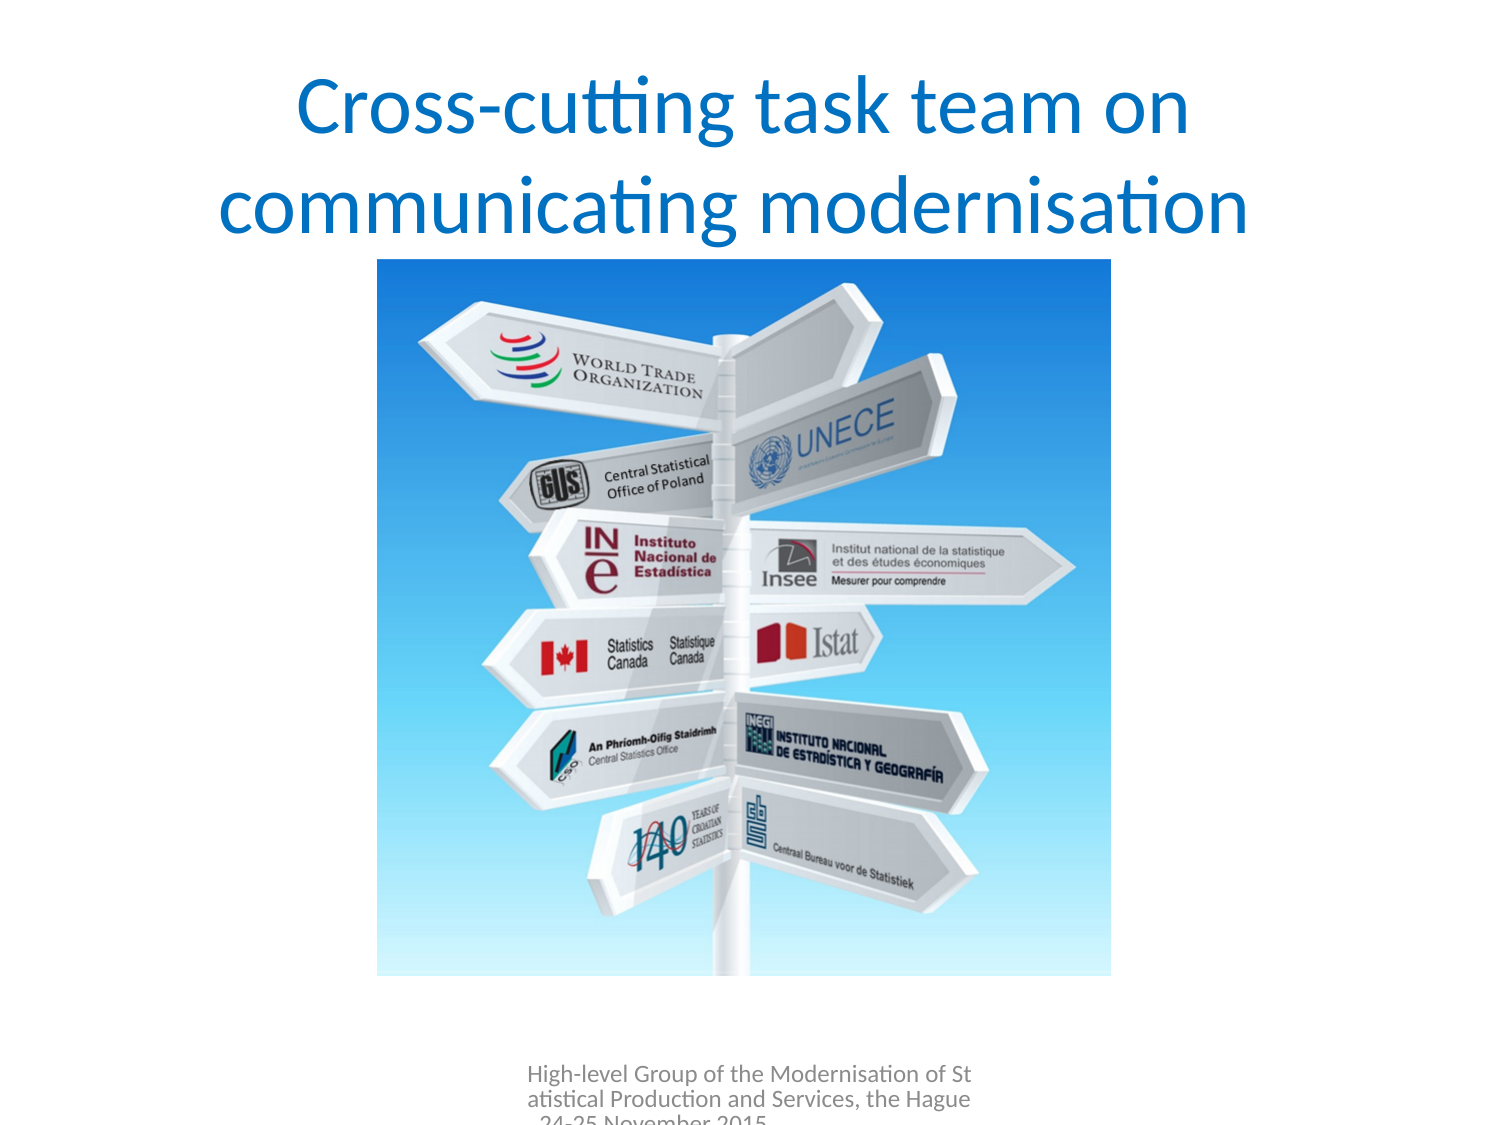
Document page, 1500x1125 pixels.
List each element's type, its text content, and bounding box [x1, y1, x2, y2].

text_box Cross-cutting task team on communicating modernisation [29, 42, 1459, 258]
footer High-level Group of the Modernisation of Statistical Production and Services, the Hague, 24-25 November 2015 [512, 1042, 988, 1103]
picture [377, 259, 1111, 977]
